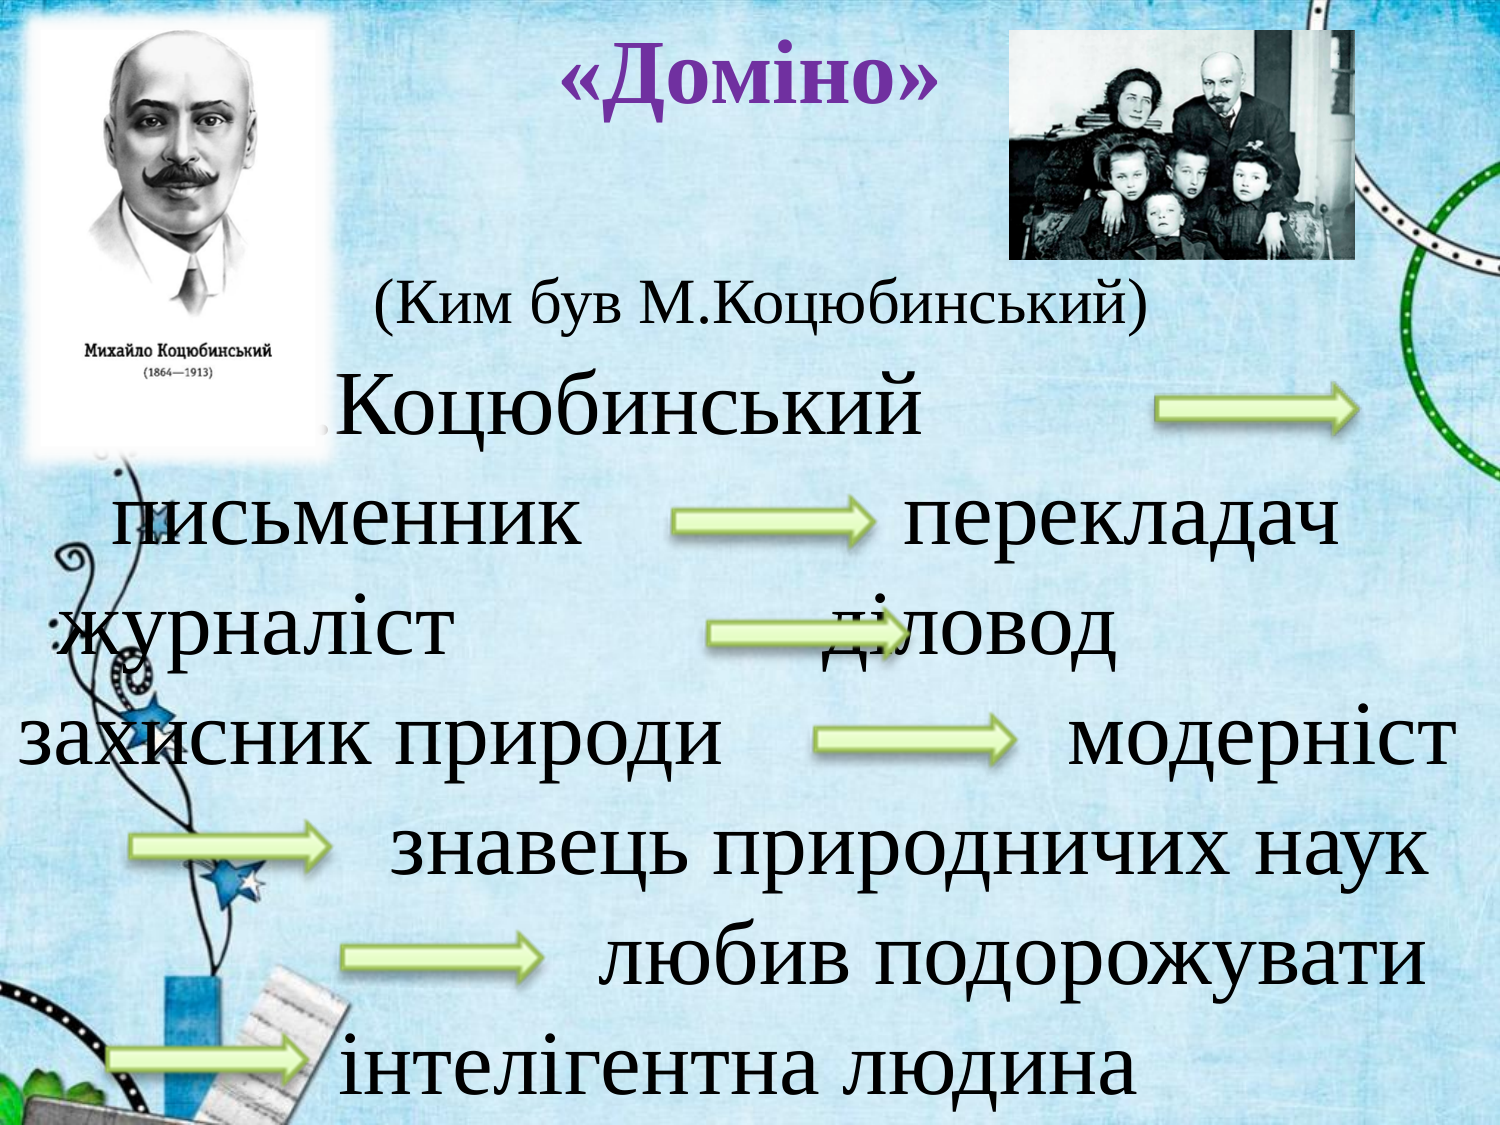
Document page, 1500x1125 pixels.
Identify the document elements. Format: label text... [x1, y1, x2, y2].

picture [1009, 30, 1356, 260]
picture [89, 1022, 325, 1112]
picture [796, 703, 1033, 793]
title «Доміно» (Ким був М.Коцюбинський) М.Коцюбинський письменник перекладач журналіст діловод захисник природи модерніст знавець природничих наук любив подорожувати інтелігентна людина [0, 0, 1500, 1125]
picture [6, 0, 350, 481]
picture [324, 921, 560, 1010]
picture [655, 485, 892, 574]
picture [690, 597, 927, 687]
picture [111, 810, 348, 899]
picture [1139, 373, 1377, 462]
